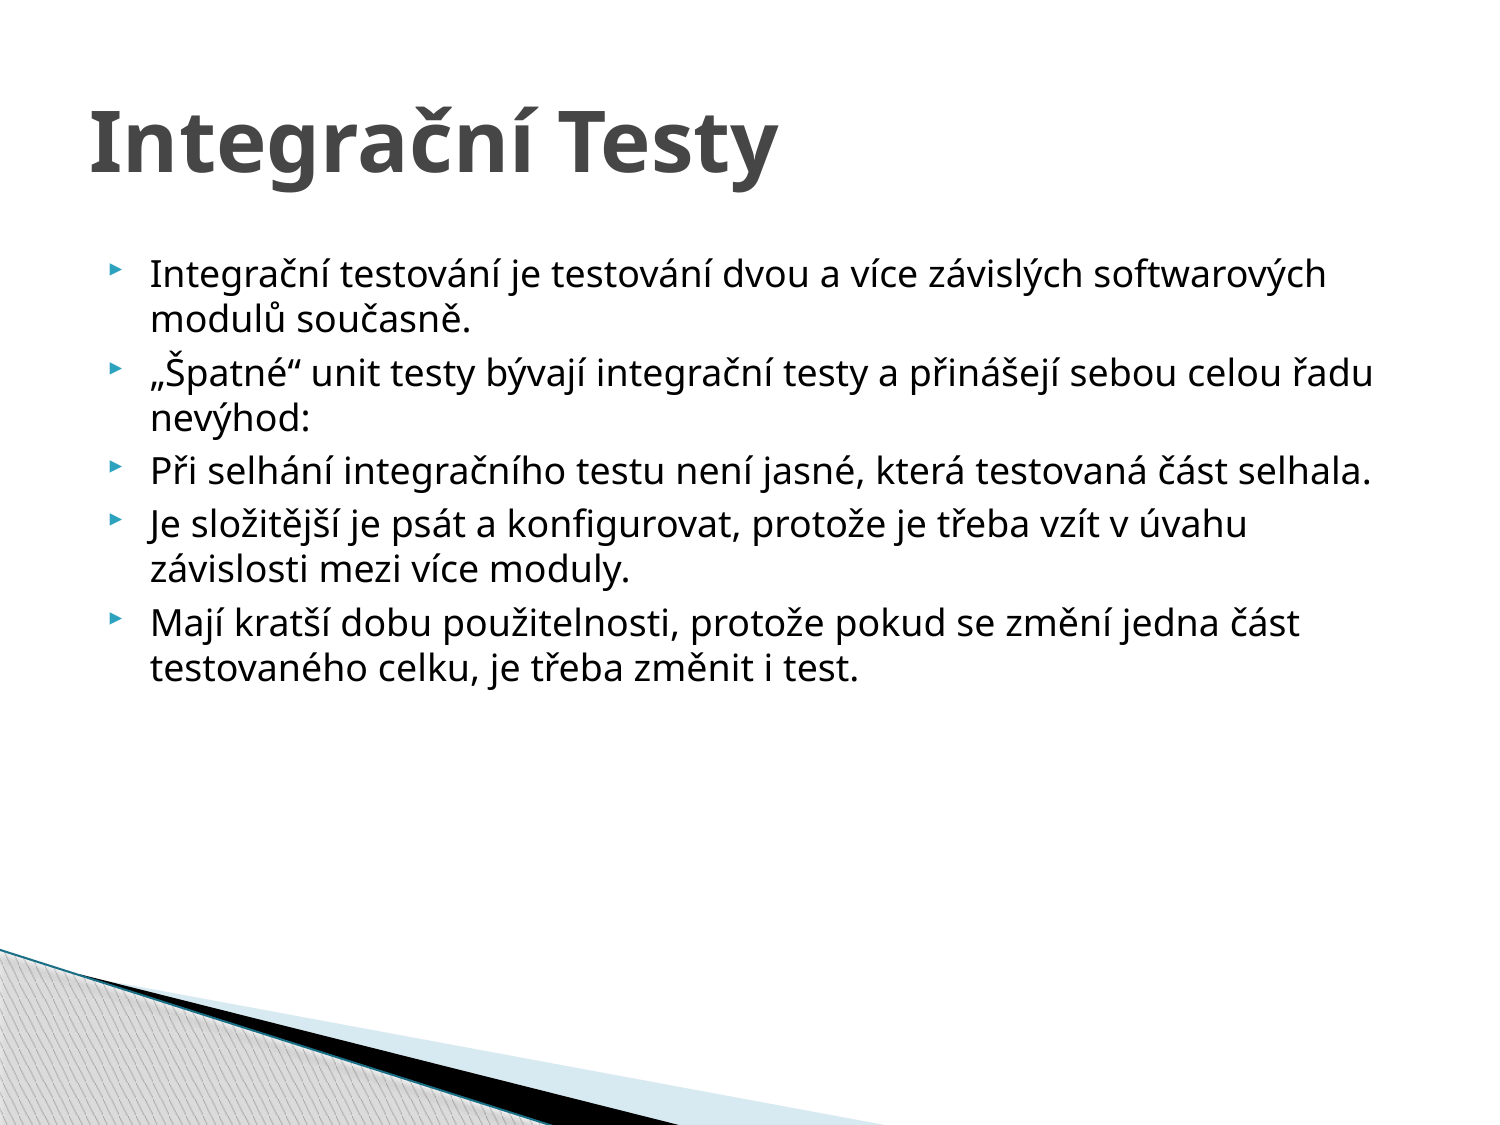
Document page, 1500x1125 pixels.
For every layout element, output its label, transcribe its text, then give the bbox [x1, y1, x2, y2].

title Integrační Testy [75, 45, 1425, 233]
list Integrační testování je testování dvou a více závislých softwarových modulů současně. „Špatné“ unit testy bývají integrační testy a přinášejí sebou celou řadu nevýhod: Při selhání integračního testu není jasné, která testovaná část selhala. Je složitější je psát a konfigurovat, protože je třeba vzít v úvahu závislosti mezi více moduly. Mají kratší dobu použitelnosti, protože pokud se změní jedna část testovaného celku, je třeba změnit i test. [75, 243, 1425, 986]
